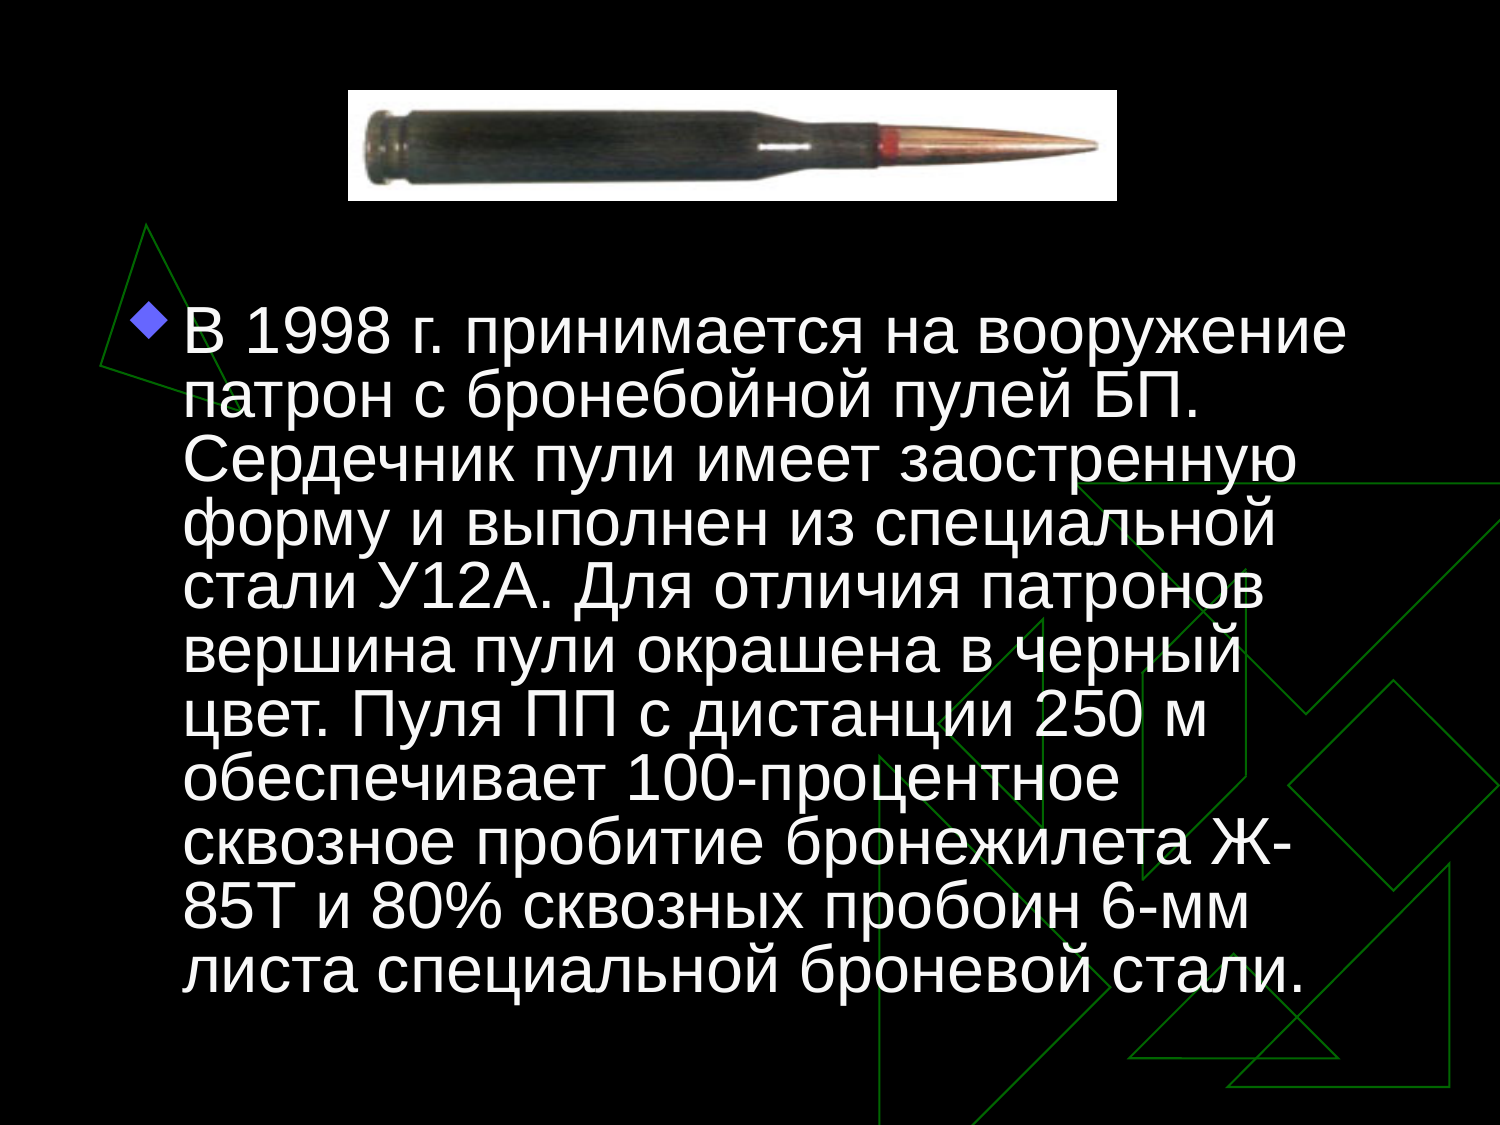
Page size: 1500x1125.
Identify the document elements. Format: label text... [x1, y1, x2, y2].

picture [348, 89, 1117, 202]
list В 1998 г. принимается на вооружение патрон с бронебойной пулей БП. Сердечник пули имеет заостренную форму и выполнен из специальной стали У12А. Для отличия патронов вершина пули окрашена в черный цвет. Пуля ПП с дистанции 250 м обеспечивает 100-процентное сквозное пробитие бронежилета Ж-85Т и 80% сквозных пробоин 6-мм листа специальной броневой стали. [110, 294, 1395, 1071]
